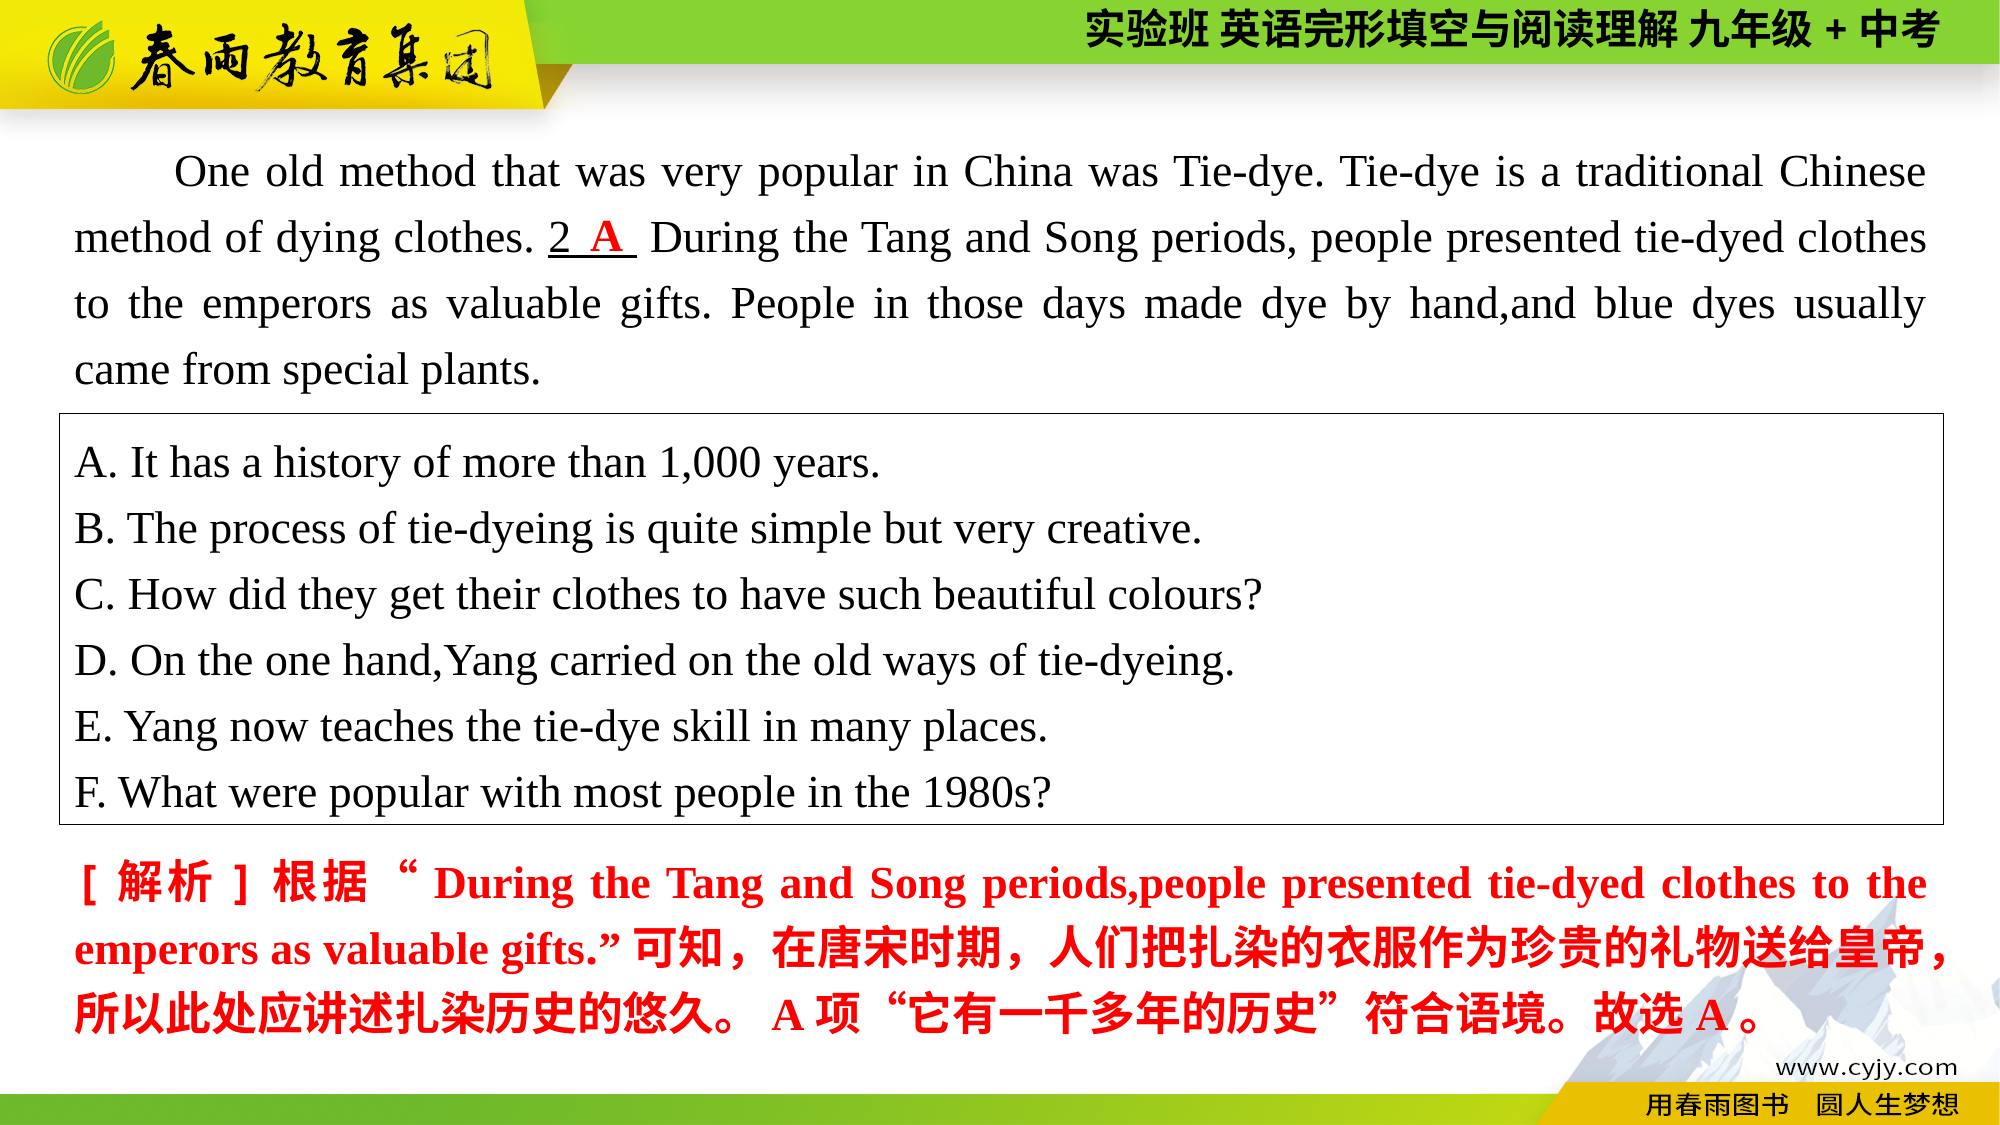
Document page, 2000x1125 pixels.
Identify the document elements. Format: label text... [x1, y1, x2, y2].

text_box A. It has a history of more than 1,000 years. B. The process of tie-dyeing is quite simple but very creative. C. How did they get their clothes to have such beautiful colours? D. On the one hand,Yang carried on the old ways of tie-dyeing. E. Yang now teaches the tie-dye skill in many places. F. What were popular with most people in the 1980s? [59, 413, 1944, 825]
text_box [解析]根据“During the Tang and Song periods,people presented tie-dyed clothes to the emperors as valuable gifts.”可知，在唐宋时期，人们把扎染的衣服作为珍贵的礼物送给皇帝，所以此处应讲述扎染历史的悠久。A项“它有一千多年的历史”符合语境。故选A。 [59, 834, 1944, 1048]
list One old method that was very popular in China was Tie-dye. Tie-dye is a traditional Chinese method of dying clothes. 2 During the Tang and Song periods, people presented tie-dyed clothes to the emperors as valuable gifts. People in those days made dye by hand,and blue dyes usually came from special plants. [59, 122, 1944, 404]
picture [0, 0, 2000, 1125]
text_box A [575, 187, 638, 268]
